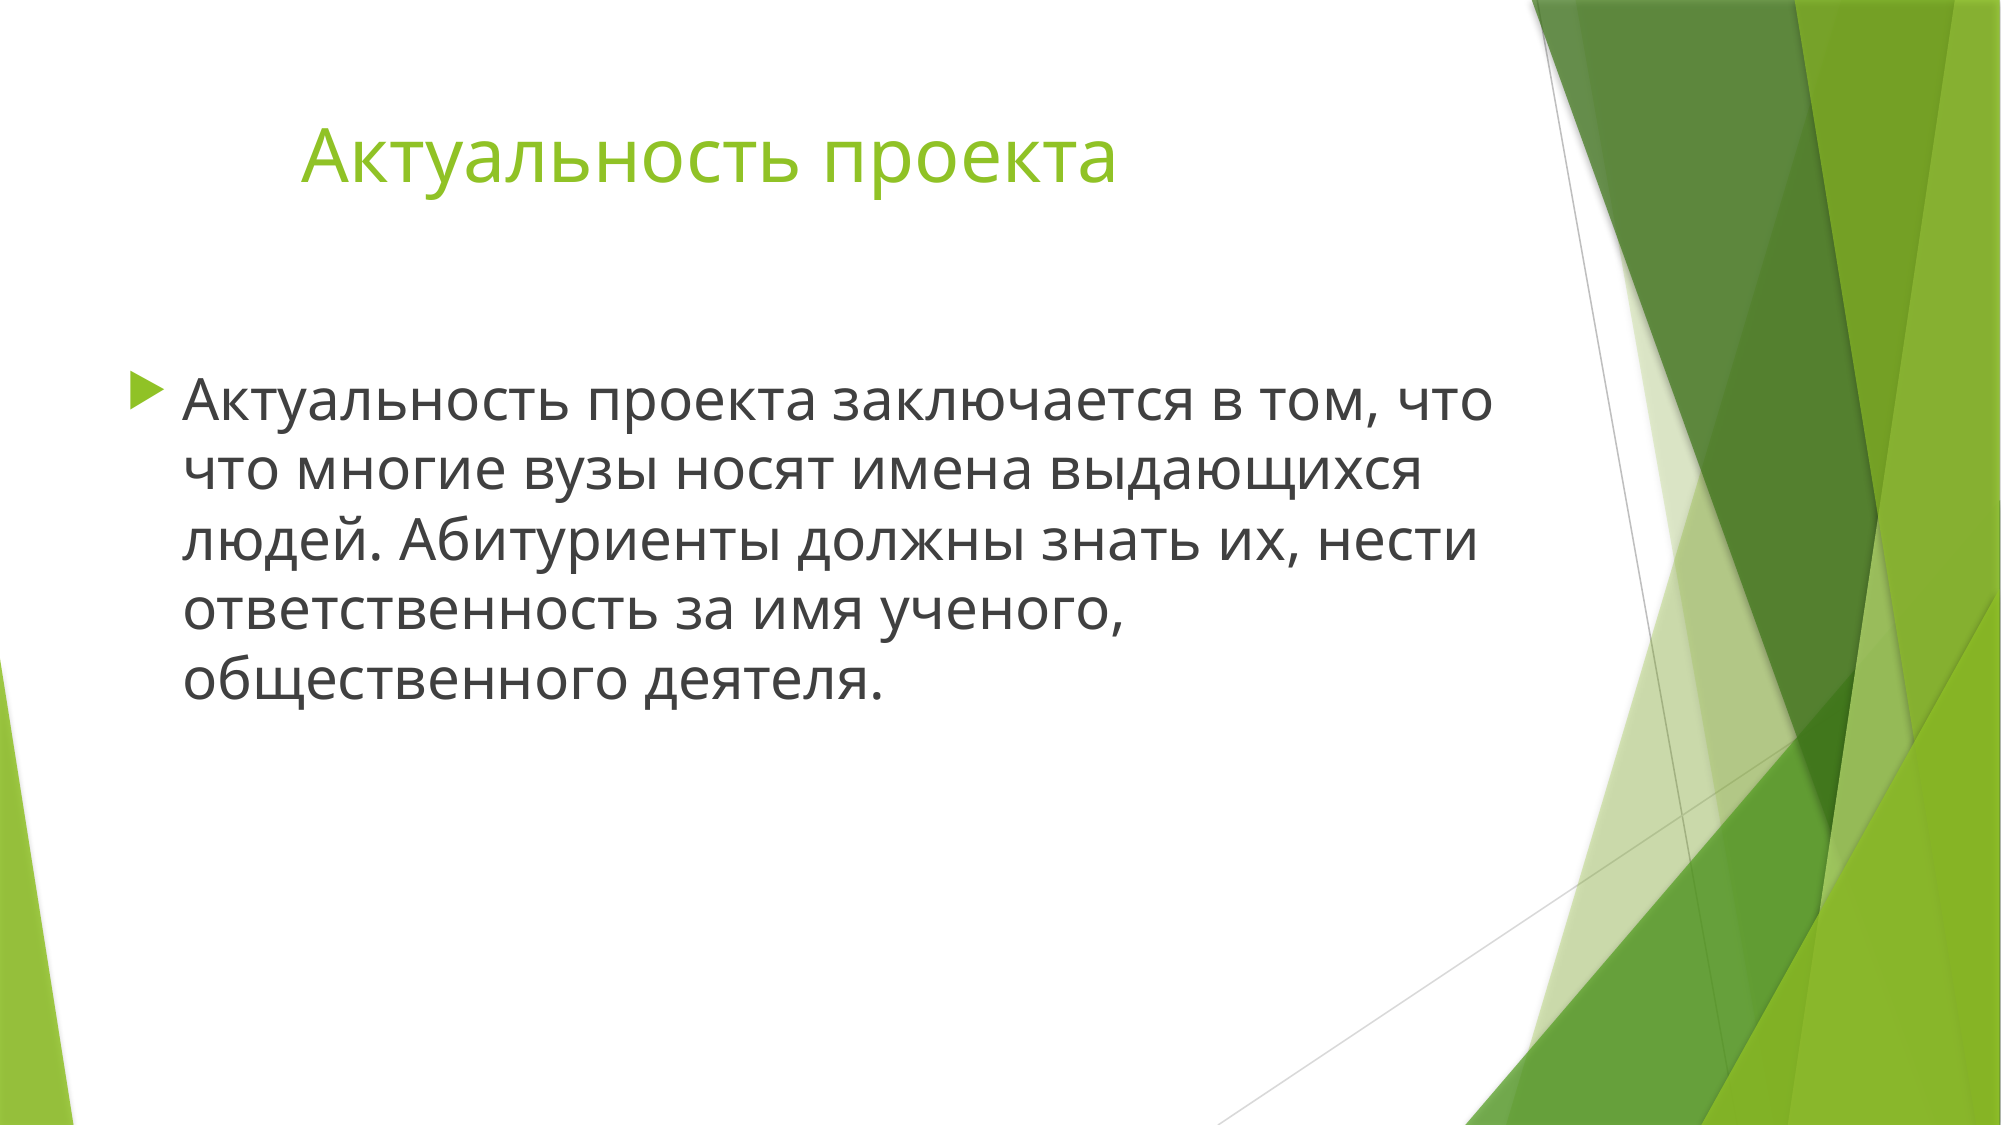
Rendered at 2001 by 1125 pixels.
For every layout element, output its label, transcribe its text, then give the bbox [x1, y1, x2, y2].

list Актуальность проекта заключается в том, что что многие вузы носят имена выдающихся людей. Абитуриенты должны знать их, нести ответственность за имя ученого, общественного деятеля. [111, 354, 1522, 992]
title Актуальность проекта [111, 99, 1522, 317]
